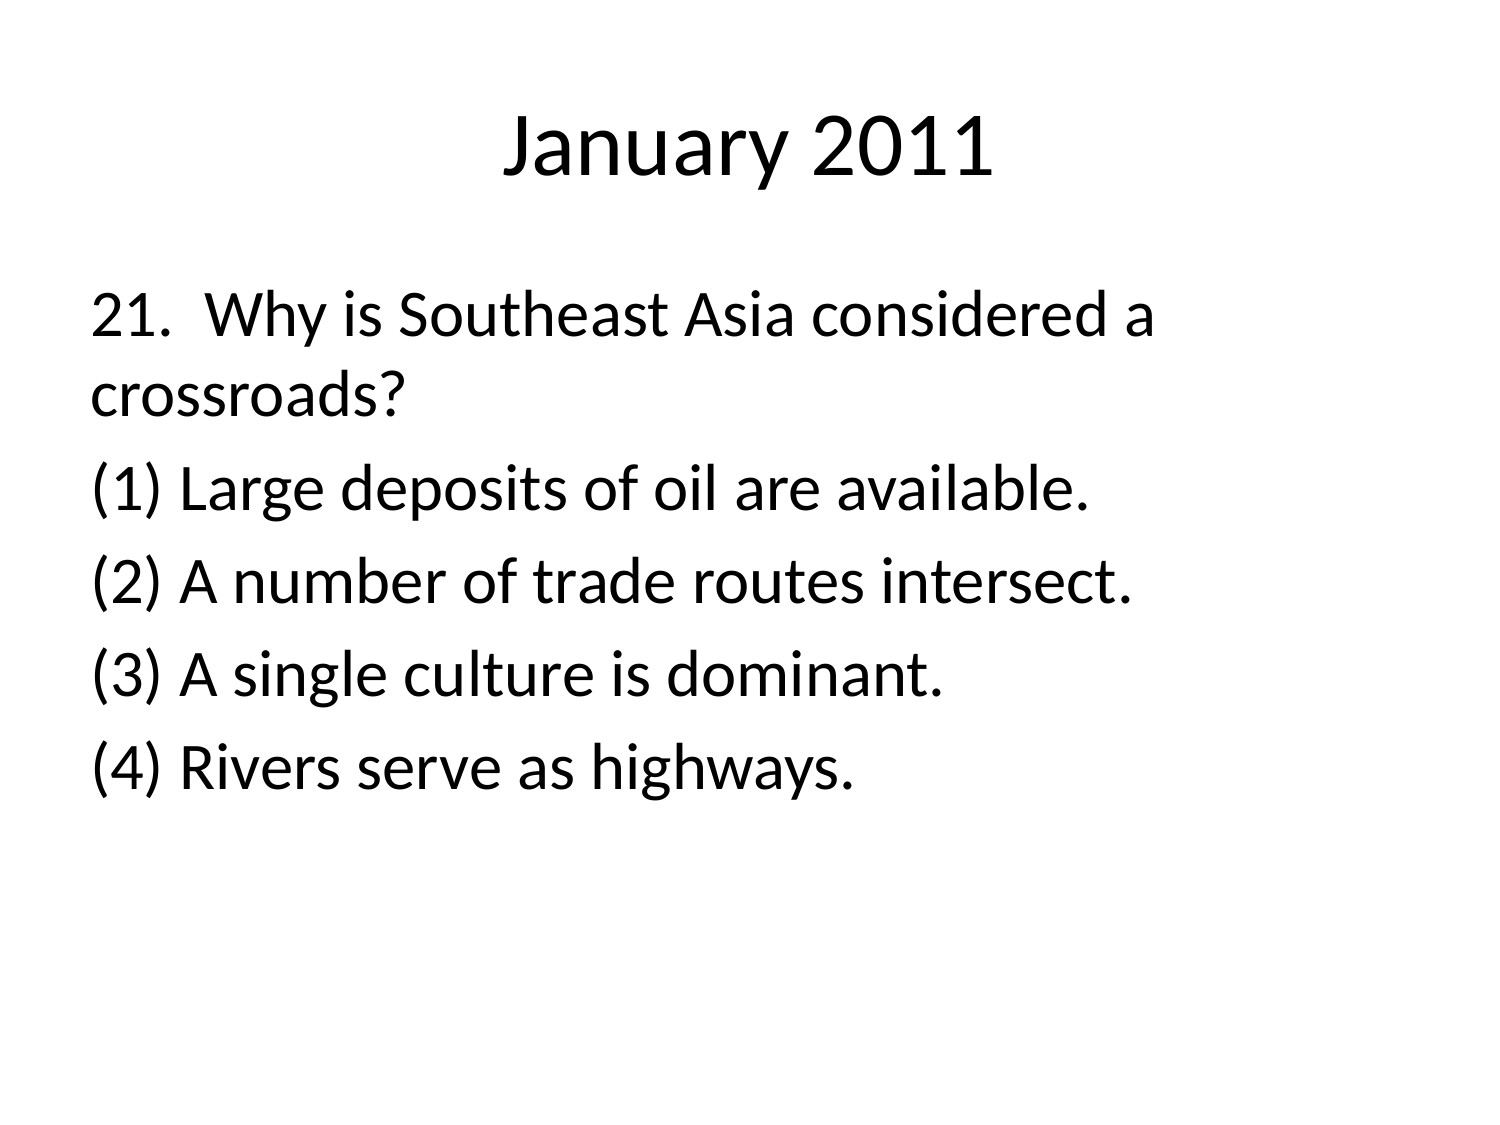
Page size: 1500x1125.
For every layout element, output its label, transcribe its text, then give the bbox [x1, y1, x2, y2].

title January 2011 [75, 45, 1425, 233]
list 21. Why is Southeast Asia considered a crossroads? (1) Large deposits of oil are available. (2) A number of trade routes intersect. (3) A single culture is dominant. (4) Rivers serve as highways. [75, 262, 1425, 1005]
